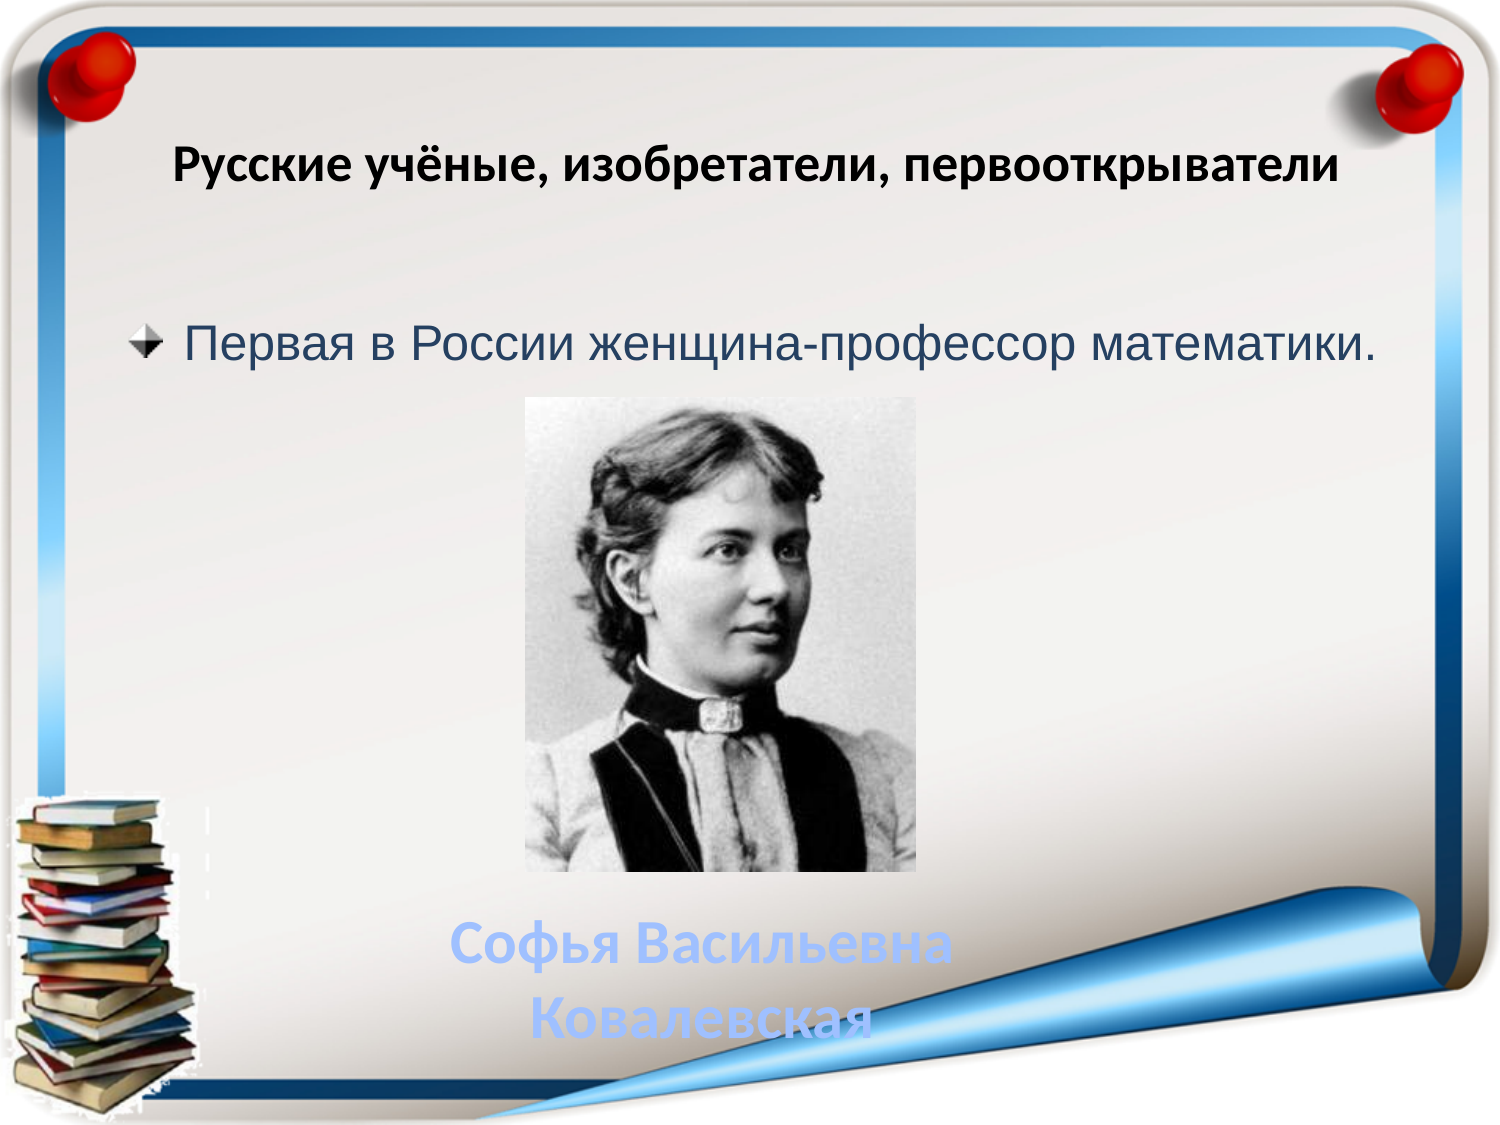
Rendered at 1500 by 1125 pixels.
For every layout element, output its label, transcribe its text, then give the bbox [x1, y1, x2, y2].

picture [0, 0, 1500, 1125]
text_box Софья Васильевна Ковалевская [277, 893, 1128, 1059]
title Русские учёные, изобретатели, первооткрыватели [135, 90, 1378, 230]
list Первая в России женщина-профессор математики. [111, 302, 1402, 492]
